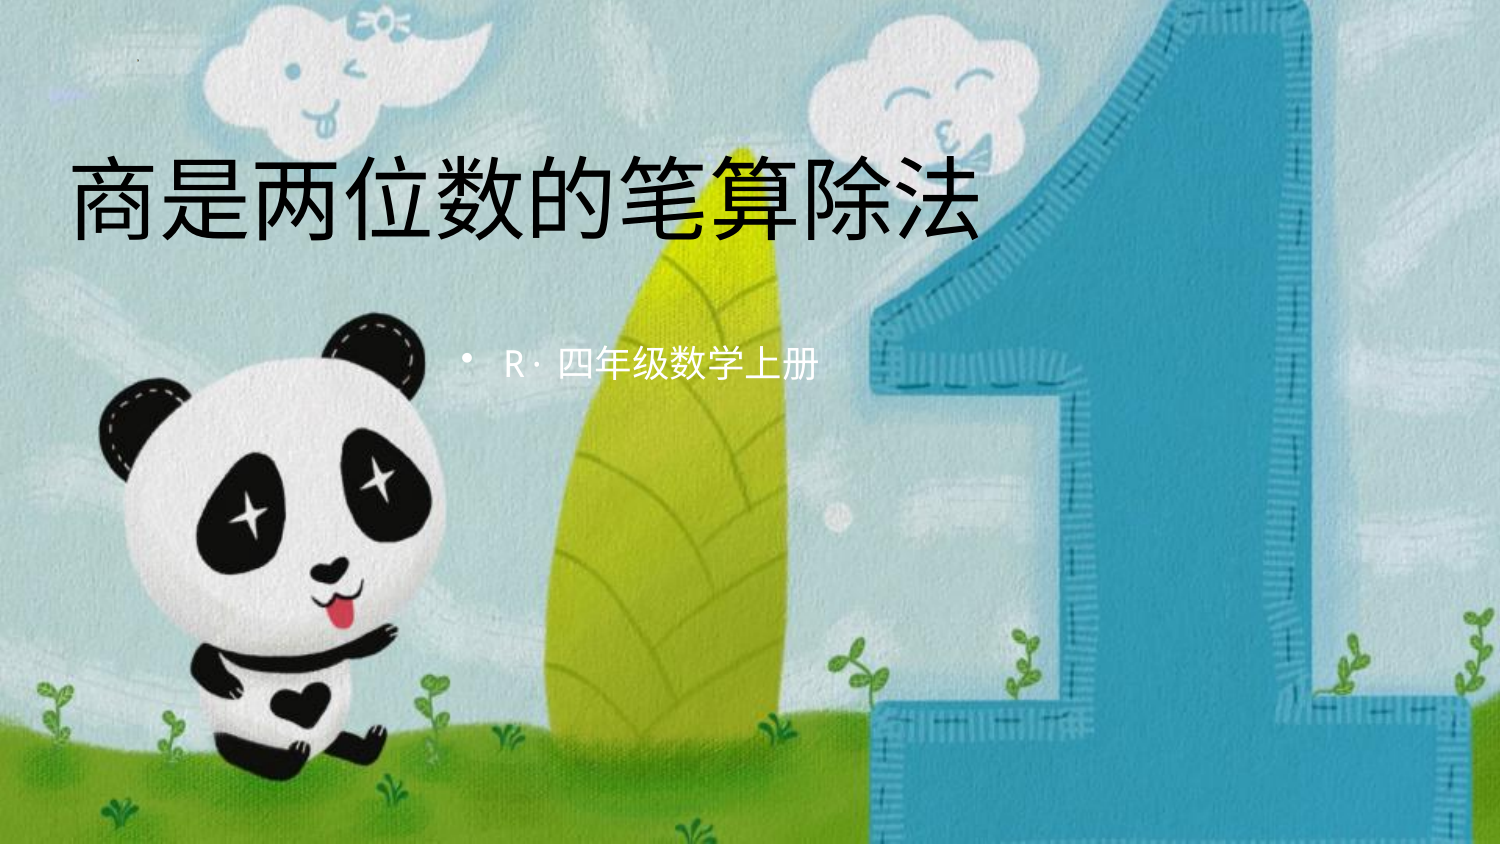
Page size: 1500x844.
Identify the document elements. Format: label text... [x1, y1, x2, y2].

subtitle R·四年级数学上册 [445, 332, 865, 399]
title 商是两位数的笔算除法 [22, 112, 1030, 282]
picture [0, 0, 1500, 844]
